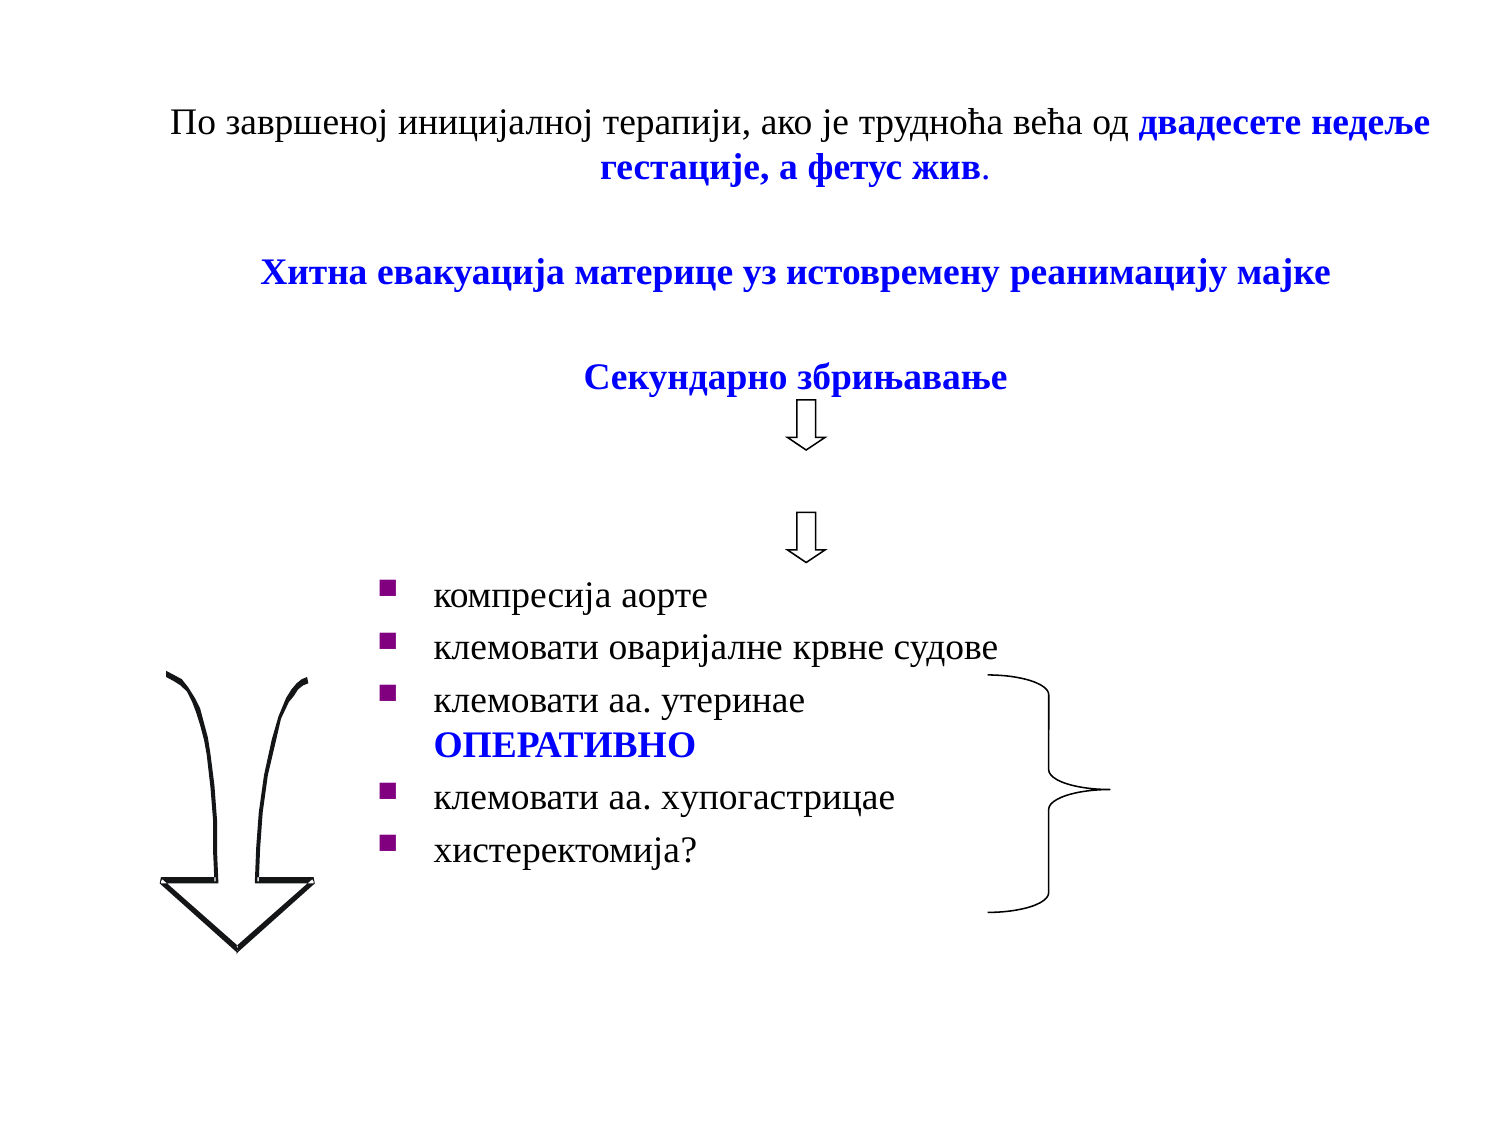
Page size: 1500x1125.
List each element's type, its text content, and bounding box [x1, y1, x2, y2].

text_box компресија аорте клемовати оваријалне крвне судове клемовати аа. утеринае ОПЕРАТИВНО клемовати аа. хyпогастрицае хистеректомија? [362, 562, 1438, 1012]
text_box [787, 512, 826, 562]
text_box [787, 399, 826, 451]
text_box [154, 662, 321, 963]
text_box [987, 674, 1110, 913]
text_box По завршеној иницијалној терапији, ако је трудноћа већа од двадесете недеље гестације, а фетус жив. Хитна евакуација материце уз истовремену реанимацију мајке Секундарно збрињавање [137, 90, 1463, 551]
